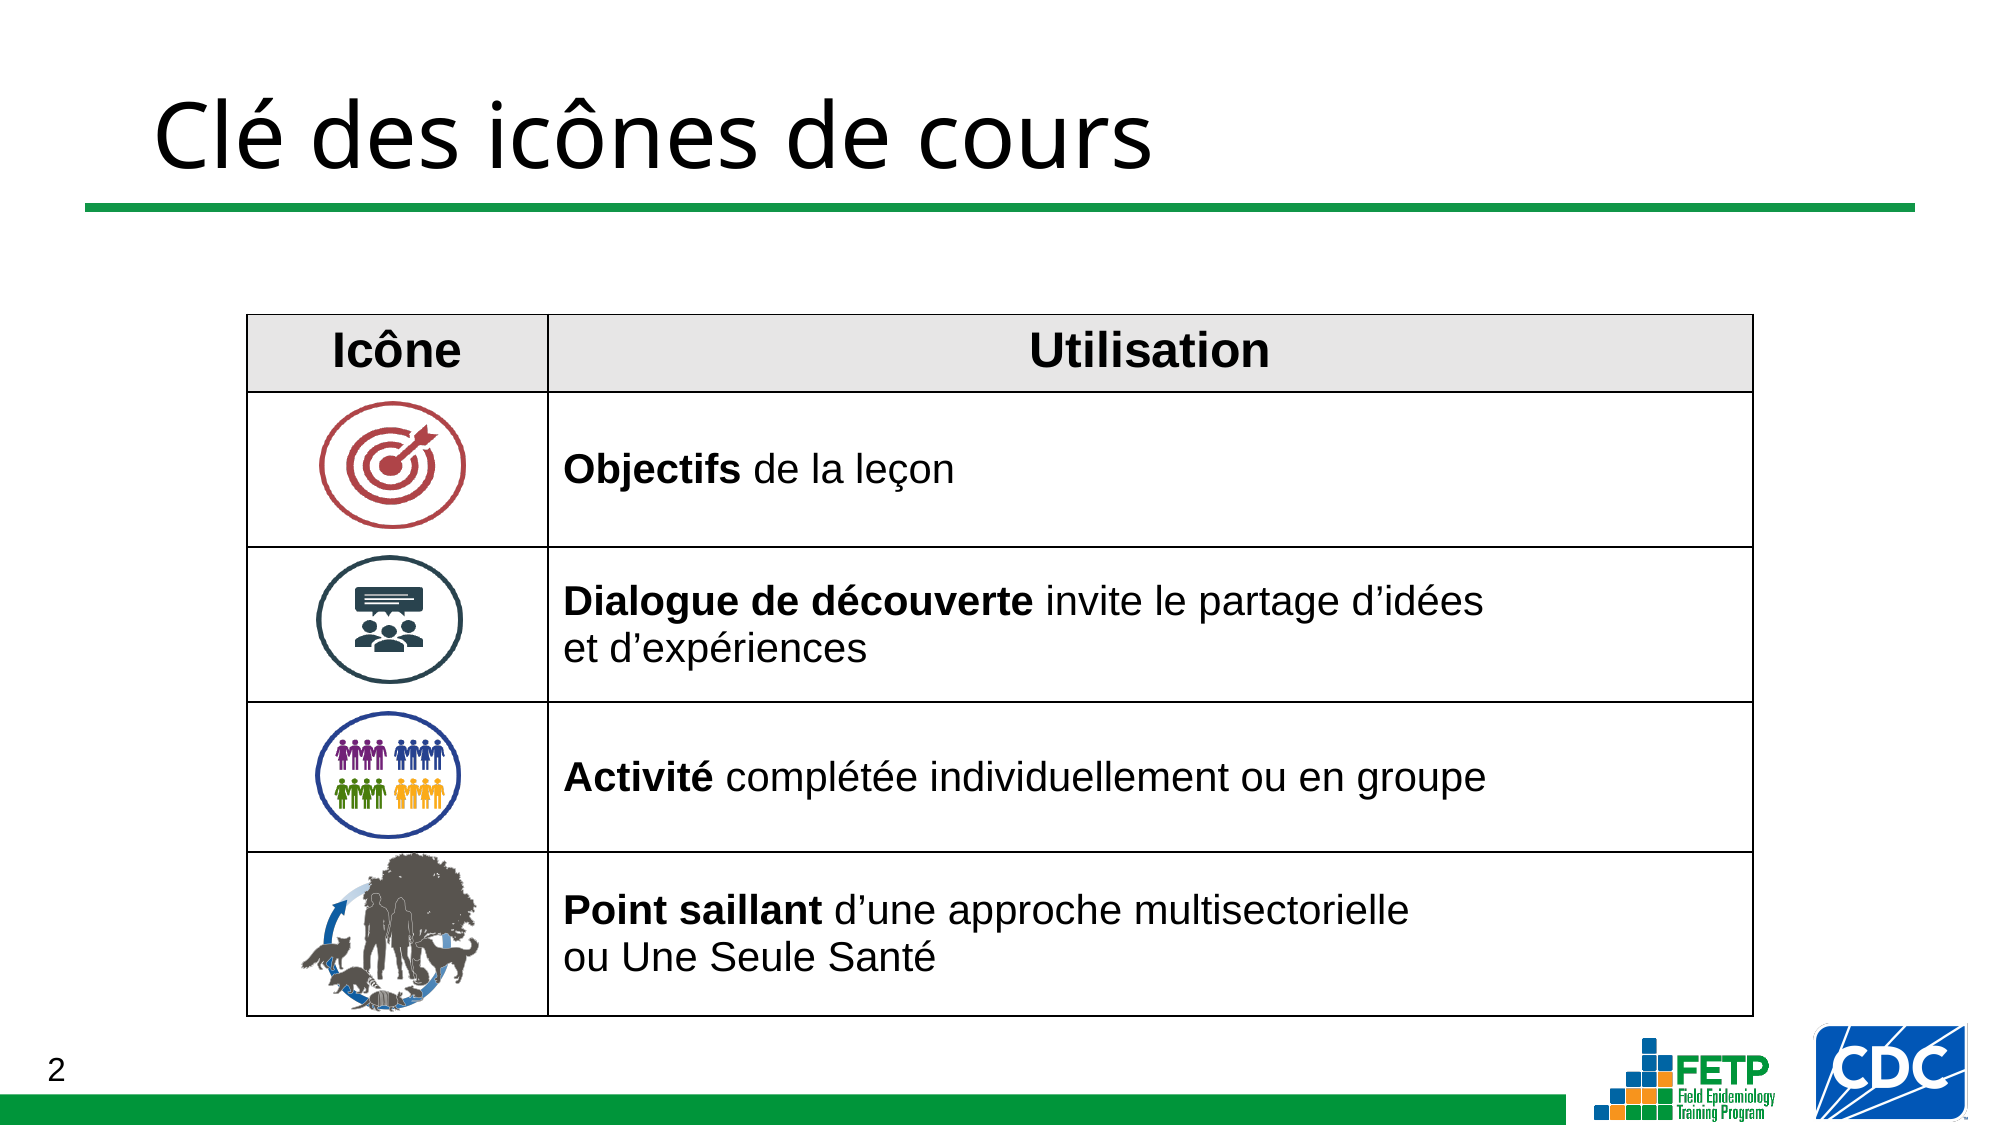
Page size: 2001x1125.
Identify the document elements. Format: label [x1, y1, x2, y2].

picture [315, 711, 461, 839]
picture [1813, 1023, 1968, 1122]
picture [319, 401, 466, 529]
picture [316, 555, 463, 684]
picture [1594, 1038, 1775, 1122]
picture [295, 851, 480, 1039]
